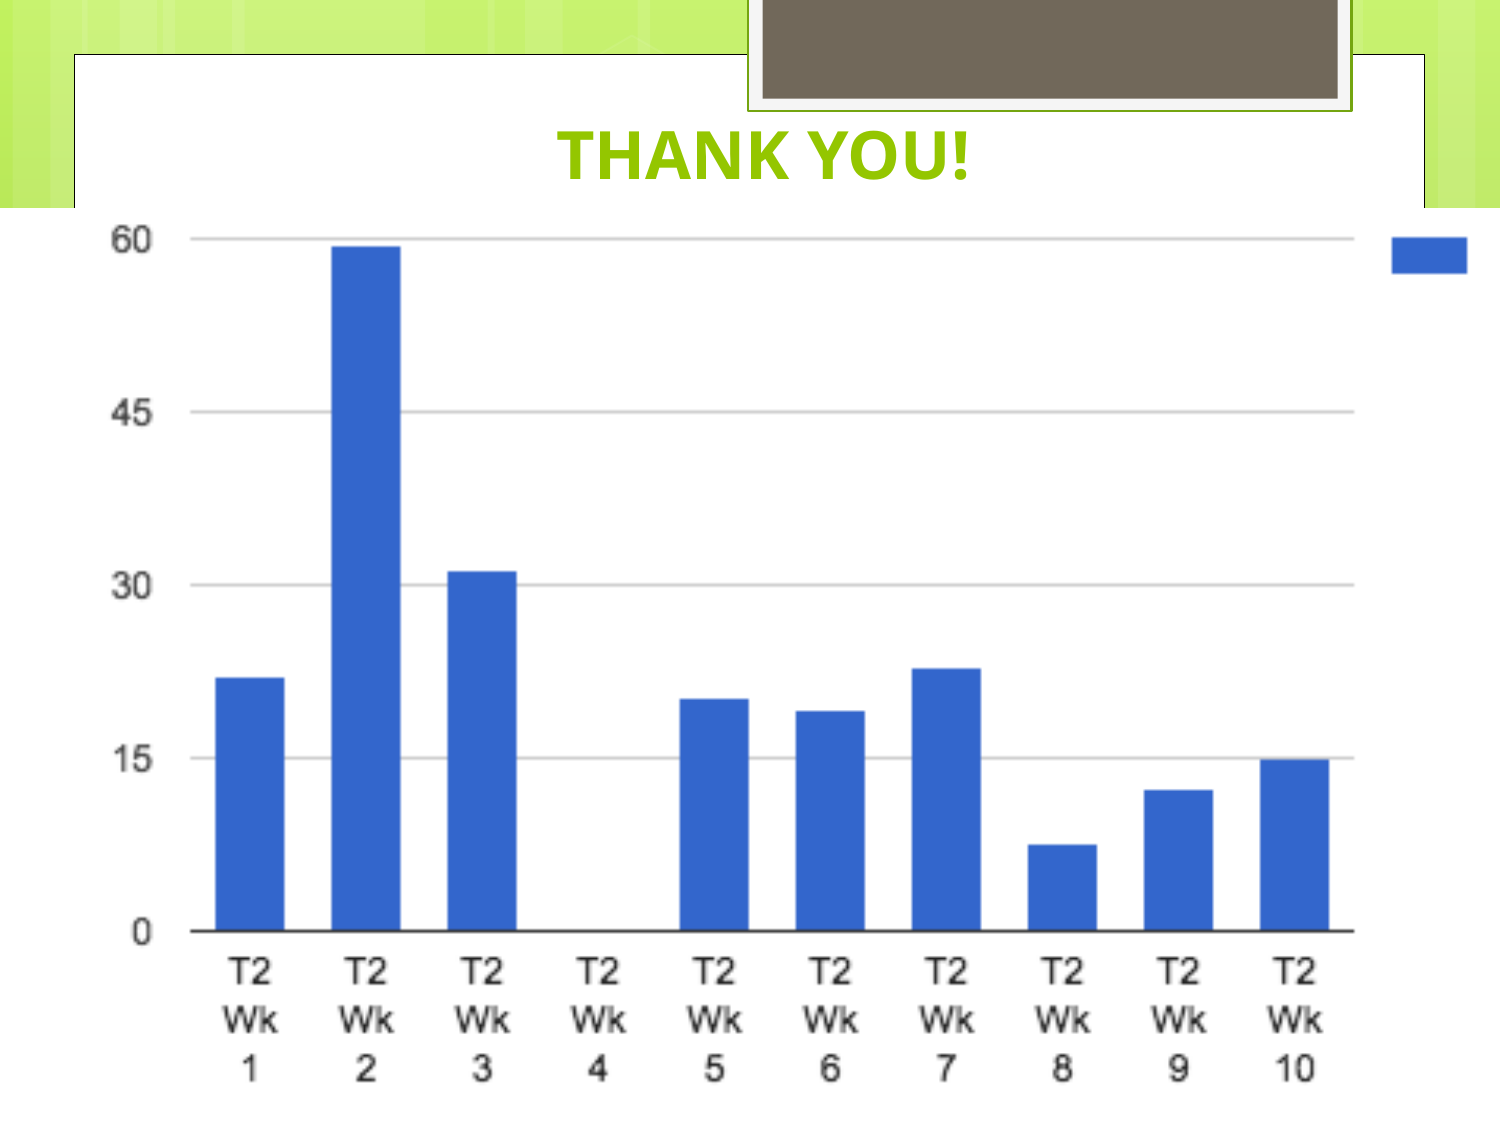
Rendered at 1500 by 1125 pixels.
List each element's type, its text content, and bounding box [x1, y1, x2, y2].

picture [0, 207, 1500, 1125]
title THANK YOU! [27, 78, 1499, 201]
